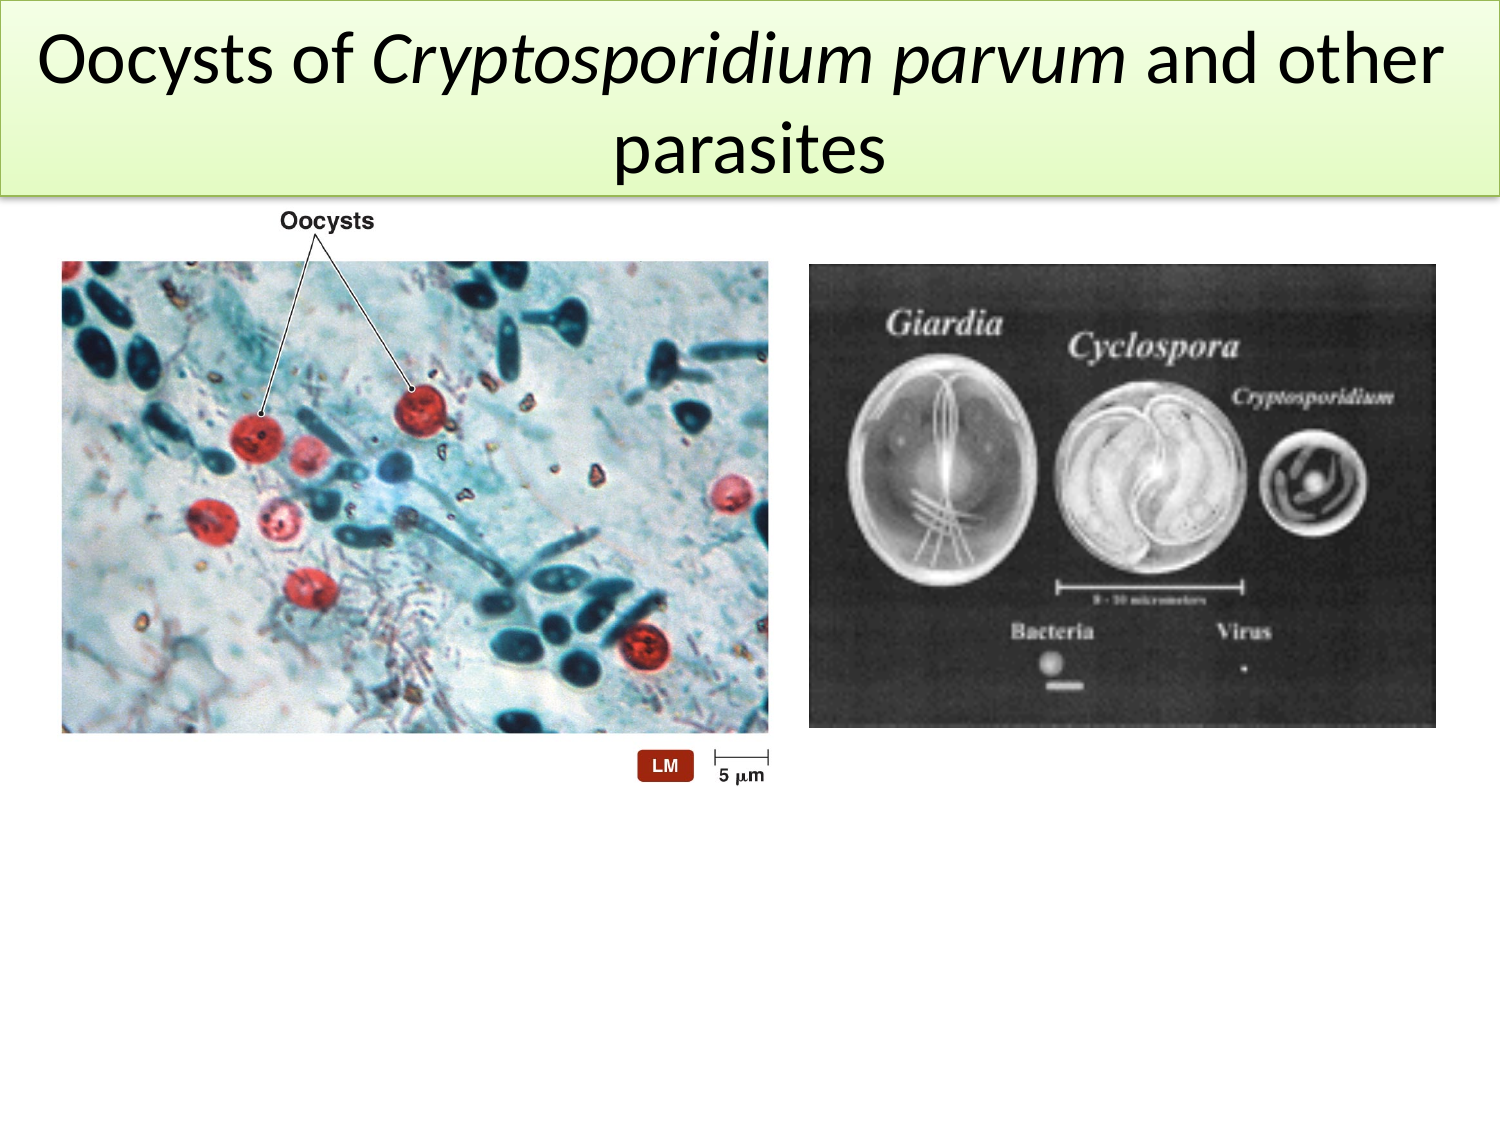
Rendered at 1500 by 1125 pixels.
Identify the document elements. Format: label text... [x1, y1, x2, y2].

picture [808, 264, 1436, 729]
title Oocysts of Cryptosporidium parvum and other parasites [0, 0, 1500, 197]
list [56, 206, 774, 788]
